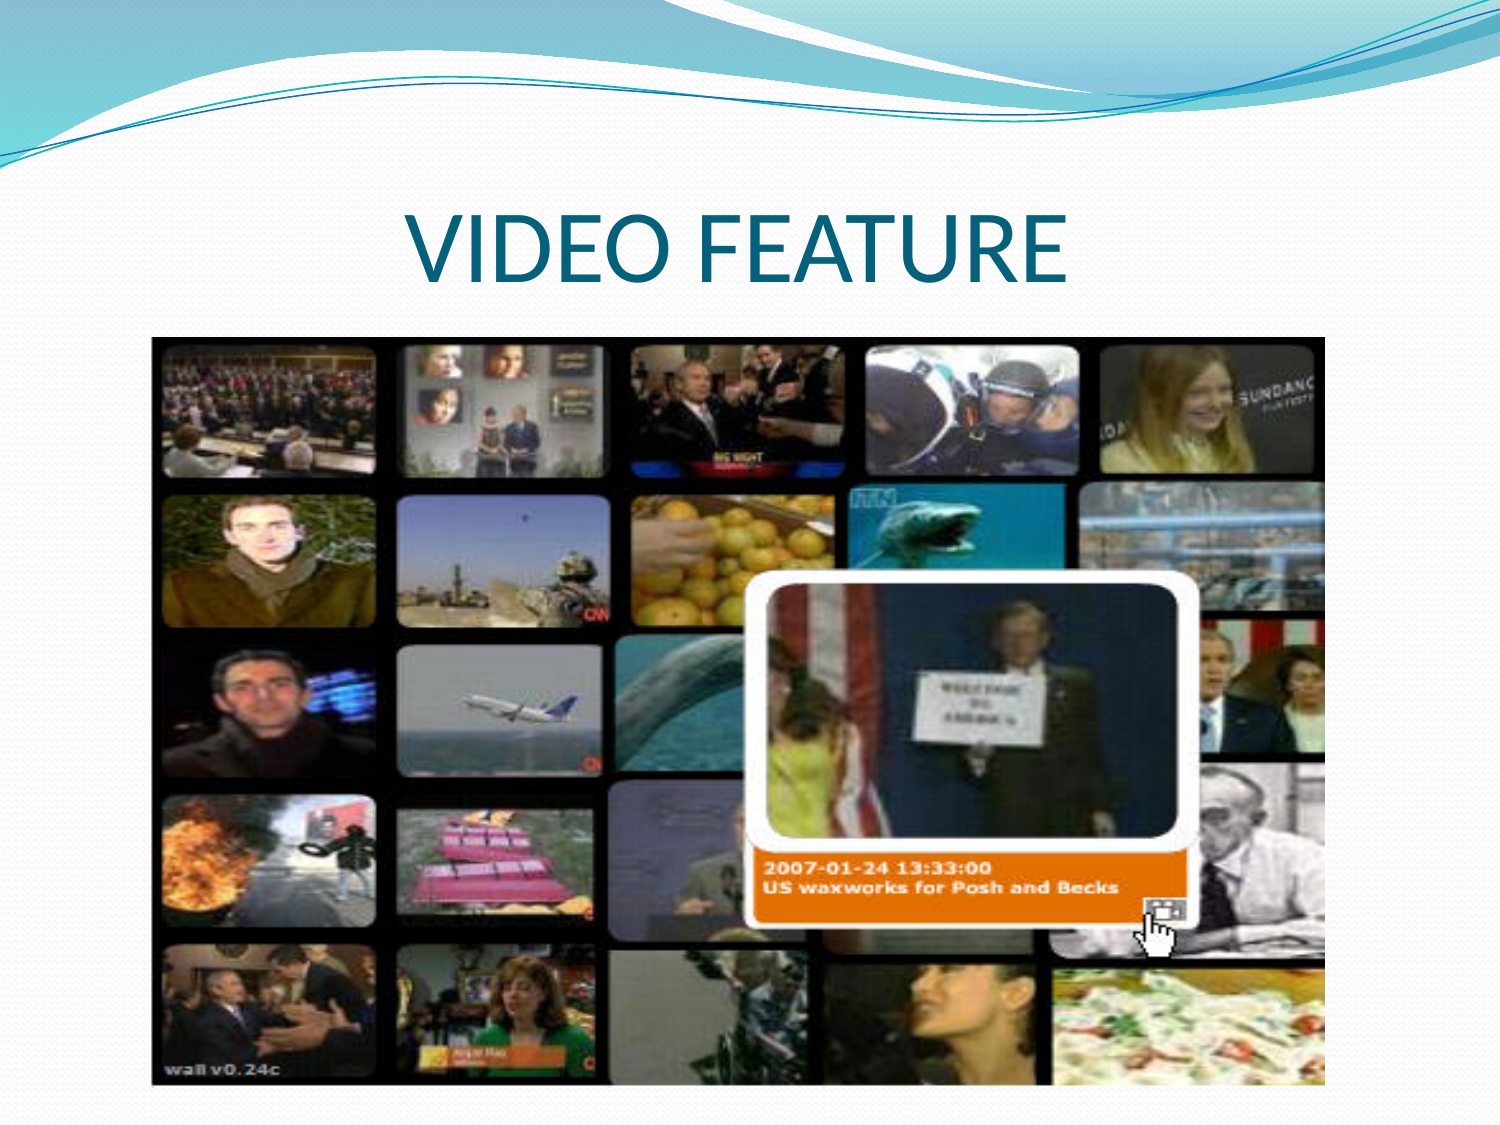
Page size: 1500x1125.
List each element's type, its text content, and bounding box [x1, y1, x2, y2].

title VIDEO FEATURE [75, 115, 1425, 303]
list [149, 337, 1326, 1088]
